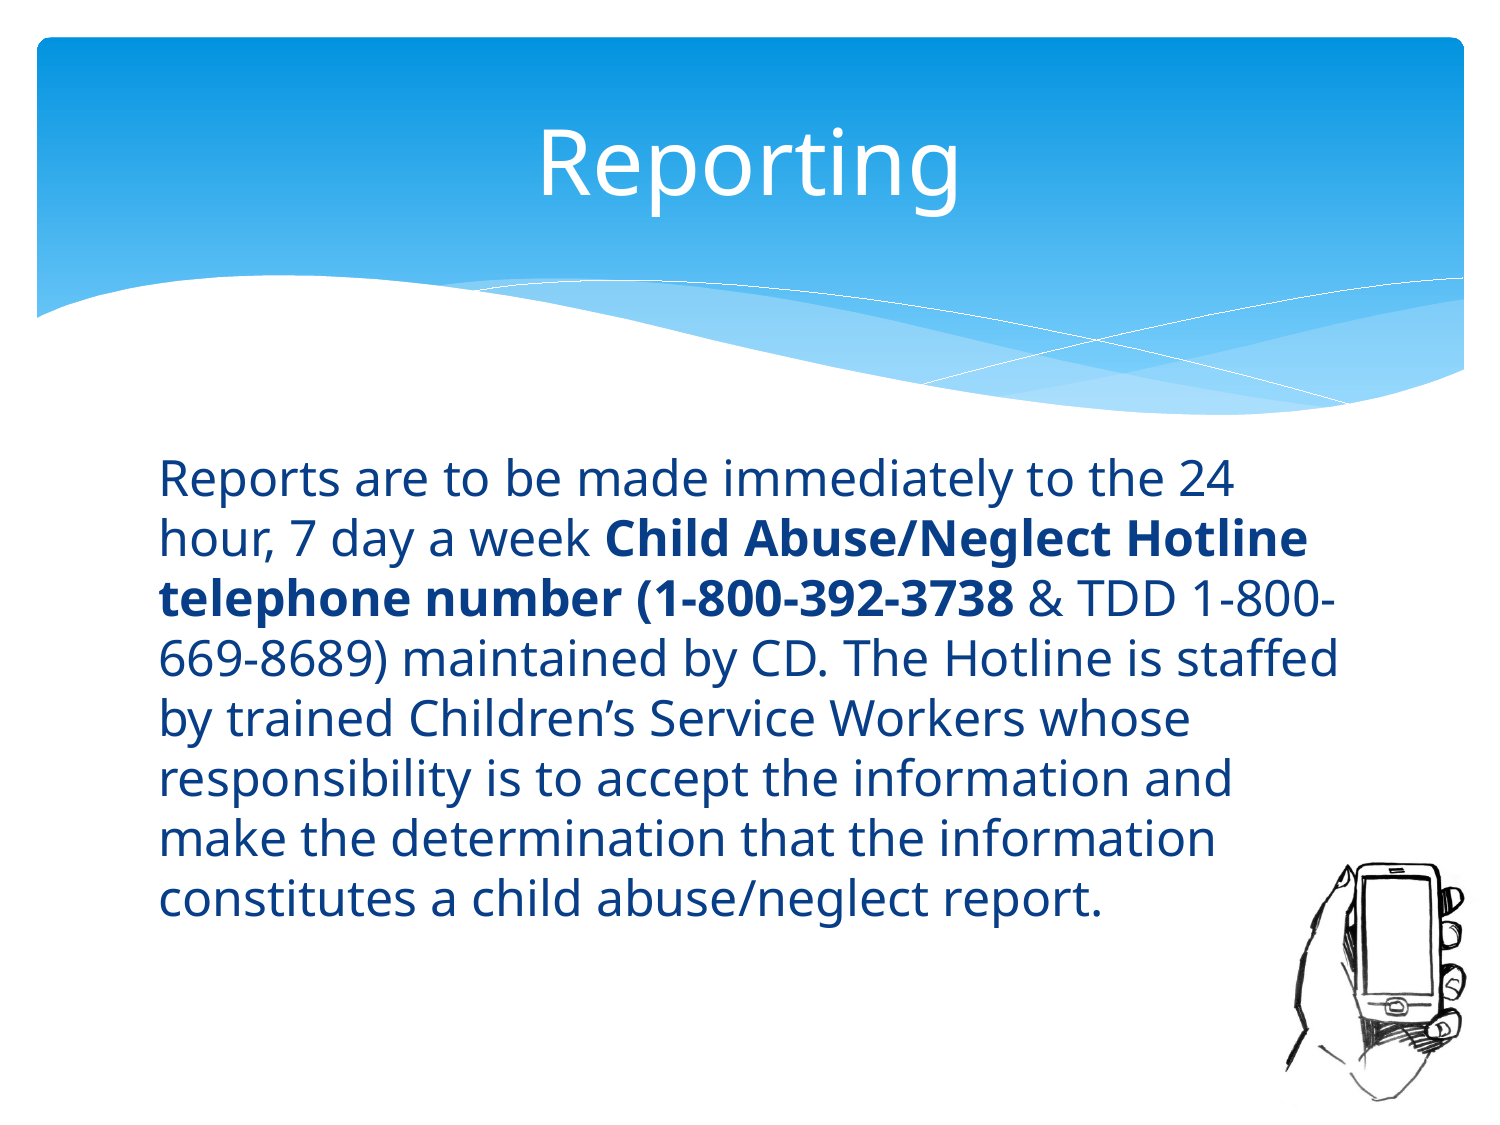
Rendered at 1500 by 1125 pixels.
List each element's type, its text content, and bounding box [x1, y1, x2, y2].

picture [1280, 853, 1483, 1117]
list Reports are to be made immediately to the 24 hour, 7 day a week Child Abuse/Neglect Hotline telephone number (1-800-392-3738 & TDD 1-800-669-8689) maintained by CD. The Hotline is staffed by trained Children’s Service Workers whose responsibility is to accept the information and make the determination that the information constitutes a child abuse/neglect report. [143, 438, 1359, 1005]
title Reporting [75, 55, 1425, 261]
